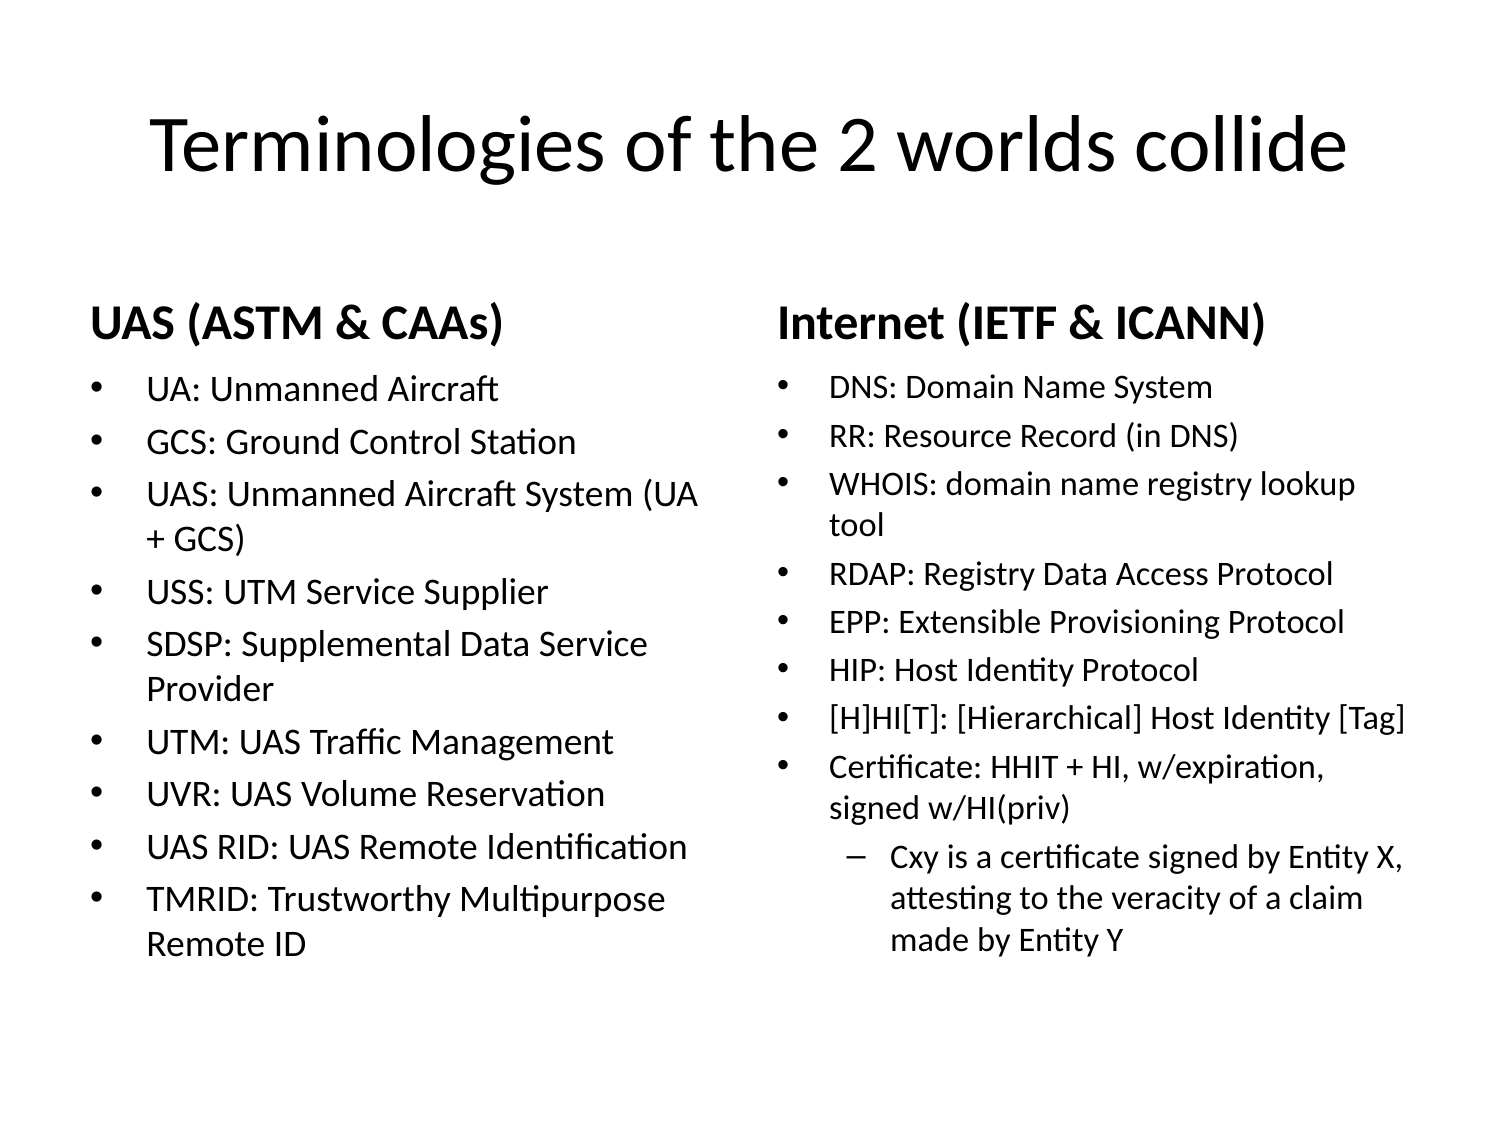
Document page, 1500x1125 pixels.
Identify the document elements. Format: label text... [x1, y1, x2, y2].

list Internet (IETF & ICANN) [761, 251, 1425, 356]
title Terminologies of the 2 worlds collide [75, 45, 1425, 233]
list UA: Unmanned Aircraft GCS: Ground Control Station UAS: Unmanned Aircraft System (UA + GCS) USS: UTM Service Supplier SDSP: Supplemental Data Service Provider UTM: UAS Traffic Management UVR: UAS Volume Reservation UAS RID: UAS Remote Identification TMRID: Trustworthy Multipurpose Remote ID [75, 356, 738, 1005]
list UAS (ASTM & CAAs) [75, 251, 738, 356]
list DNS: Domain Name System RR: Resource Record (in DNS) WHOIS: domain name registry lookup tool RDAP: Registry Data Access Protocol EPP: Extensible Provisioning Protocol HIP: Host Identity Protocol [H]HI[T]: [Hierarchical] Host Identity [Tag] Certificate: HHIT + HI, w/expiration, signed w/HI(priv) Cxy is a certificate signed by Entity X, attesting to the veracity of a claim made by Entity Y [761, 356, 1425, 1005]
